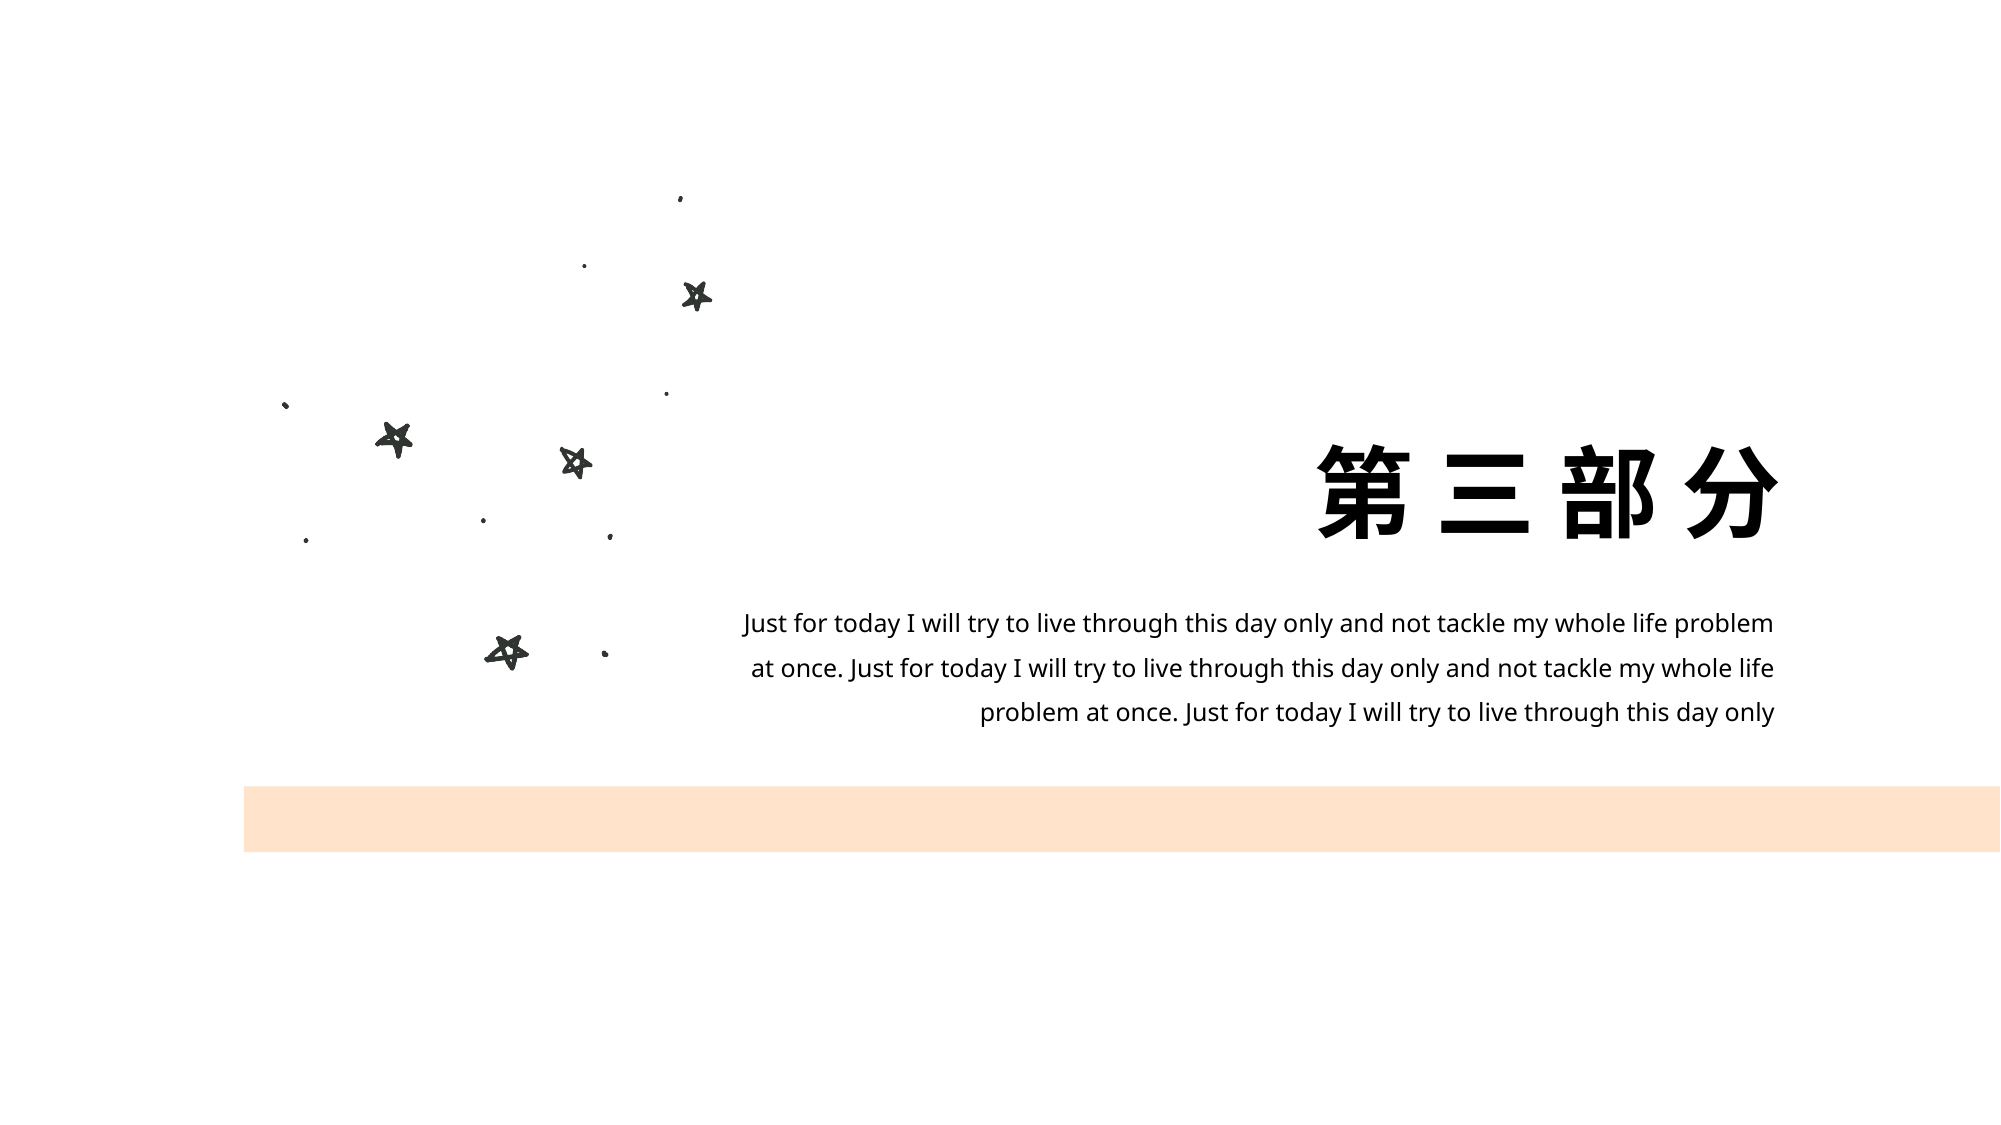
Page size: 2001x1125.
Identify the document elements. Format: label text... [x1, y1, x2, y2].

text_box [243, 785, 2000, 853]
picture [116, 64, 911, 787]
text_box Just for today I will try to live through this day only and not tackle my whole life problem at once. Just for today I will try to live through this day only and not tackle my whole life problem at once. Just for today I will try to live through this day only [715, 584, 1791, 735]
text_box 第 三 部 分 [1121, 423, 1797, 559]
